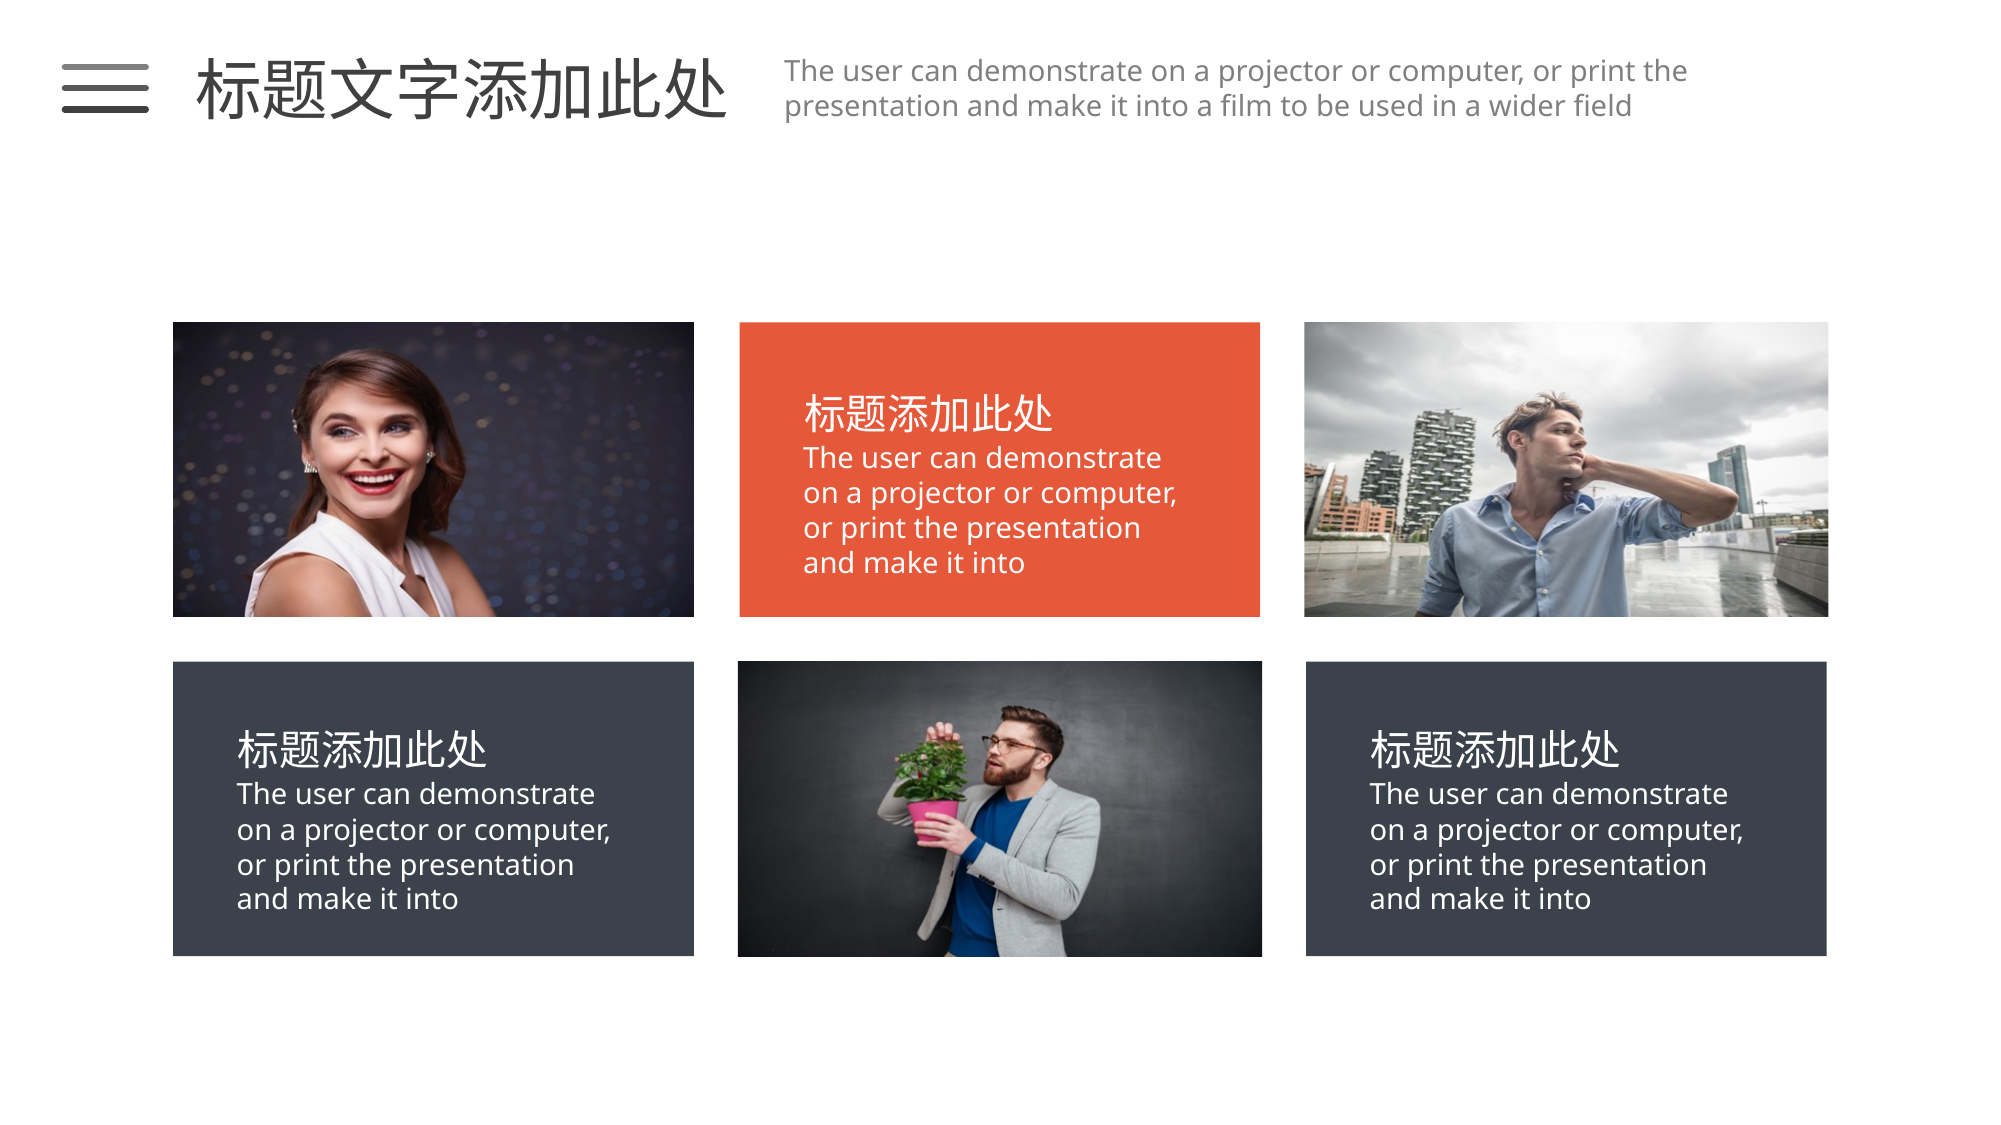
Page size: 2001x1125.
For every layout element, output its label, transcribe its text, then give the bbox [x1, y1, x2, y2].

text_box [788, 379, 1212, 589]
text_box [64, 66, 146, 110]
text_box [739, 321, 1261, 618]
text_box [221, 716, 646, 925]
picture [1304, 322, 1829, 617]
text_box [1305, 661, 1828, 957]
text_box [1354, 716, 1779, 925]
picture [737, 661, 1263, 957]
text_box The user can demonstrate on a projector or computer, or print the presentation and make it into a film to be used in a wider field [769, 45, 1827, 130]
text_box [172, 661, 695, 957]
picture [173, 322, 694, 617]
text_box 标题文字添加此处 [180, 40, 745, 135]
